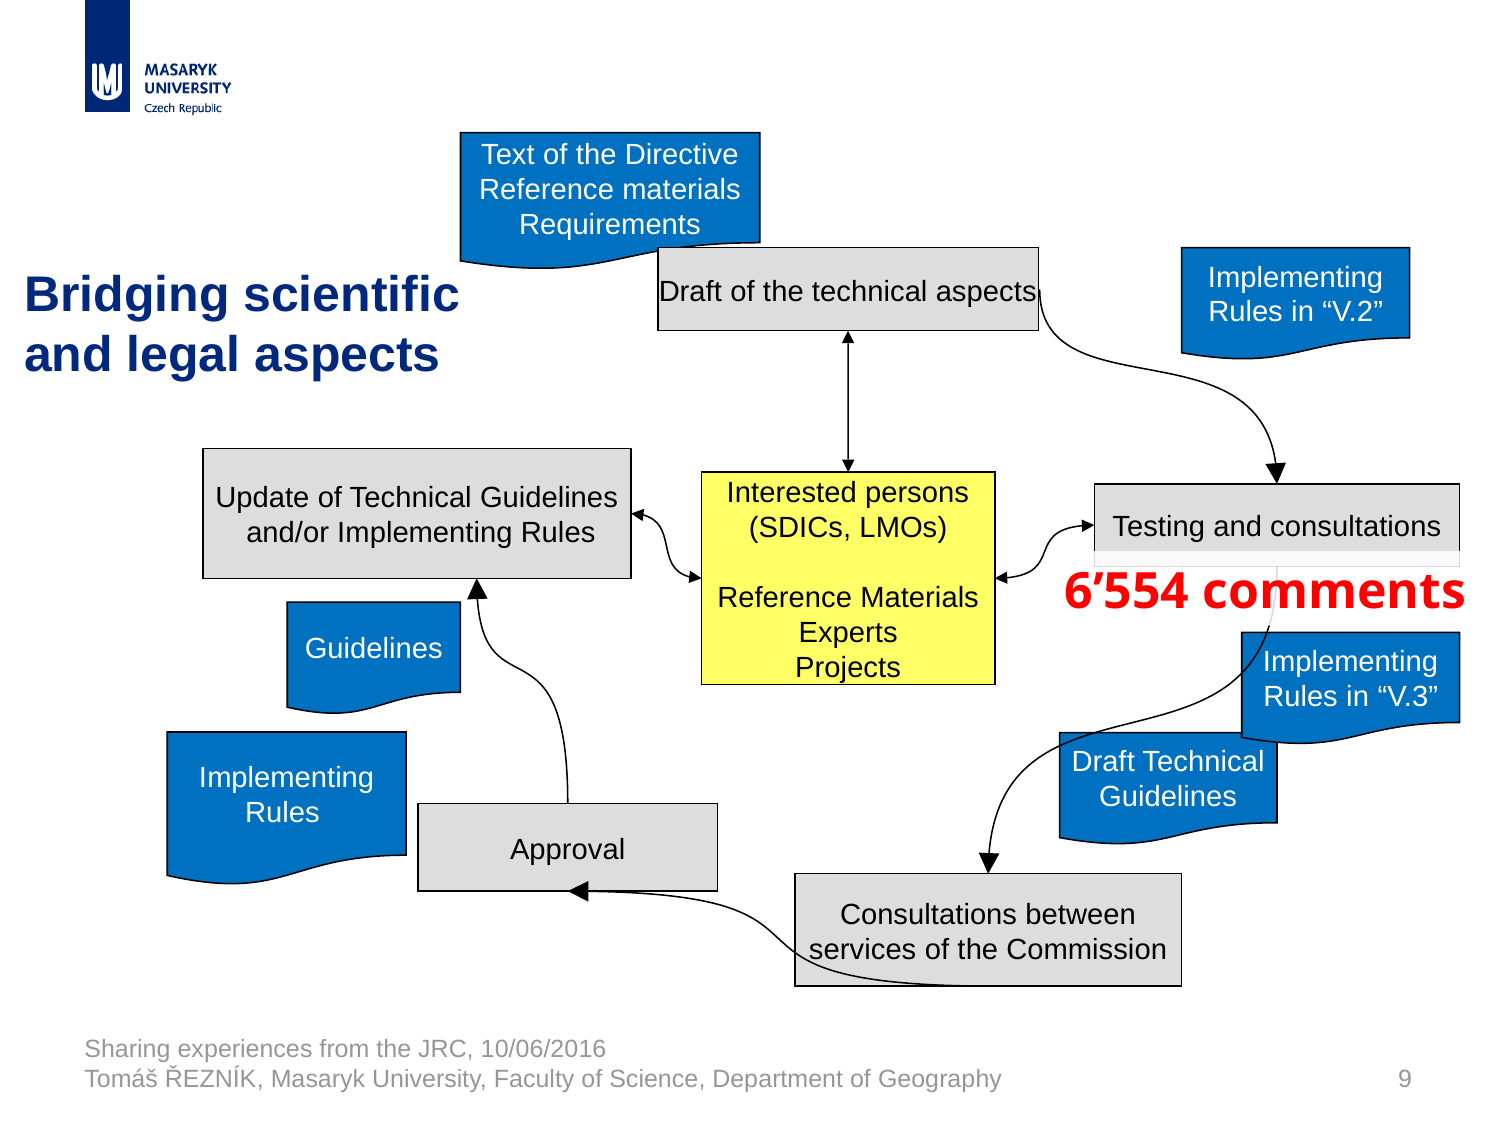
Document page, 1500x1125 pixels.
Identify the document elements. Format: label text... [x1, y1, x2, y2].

text_box Implementing Rules in “V.2” [1181, 247, 1410, 356]
title Bridging scientific and legal aspects [24, 283, 512, 390]
text_box Draft of the technical aspects [657, 247, 1039, 331]
picture [0, 0, 1500, 1125]
text_box 6’554 comments [1099, 550, 1481, 626]
text_box Implementing Rules [167, 731, 407, 884]
text_box Interested persons (SDICs, LMOs) Reference Materials Experts Projects [701, 472, 995, 685]
text_box Testing and consultations [1094, 483, 1460, 550]
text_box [994, 524, 1095, 579]
text_box Implementing Rules in “V.3” [1291, 632, 1460, 744]
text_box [1039, 289, 1278, 485]
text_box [733, 724, 830, 1125]
text_box Approval [417, 803, 718, 892]
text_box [409, 645, 635, 737]
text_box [630, 513, 702, 579]
text_box Update of Technical Guidelines and/or Implementing Rules [202, 448, 632, 579]
text_box Text of the Directive Reference materials Requirements [460, 132, 760, 269]
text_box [978, 575, 1287, 865]
picture [478, 579, 987, 907]
text_box Guidelines [287, 602, 461, 714]
footer Sharing experiences from the JRC, 10/06/2016 Tomáš ŘEZNÍK, Masaryk University, Faculty of Science, Department of Geography [69, 1025, 728, 1100]
footer Sharing experiences from the JRC, 10/06/2016 Tomáš ŘEZNÍK, Masaryk University, Faculty of Science, Department of Geography [834, 1025, 1104, 1100]
slide_number 9 [1125, 1025, 1428, 1100]
text_box Consultations between services of the Commission [834, 873, 1182, 987]
picture [849, 331, 1094, 524]
